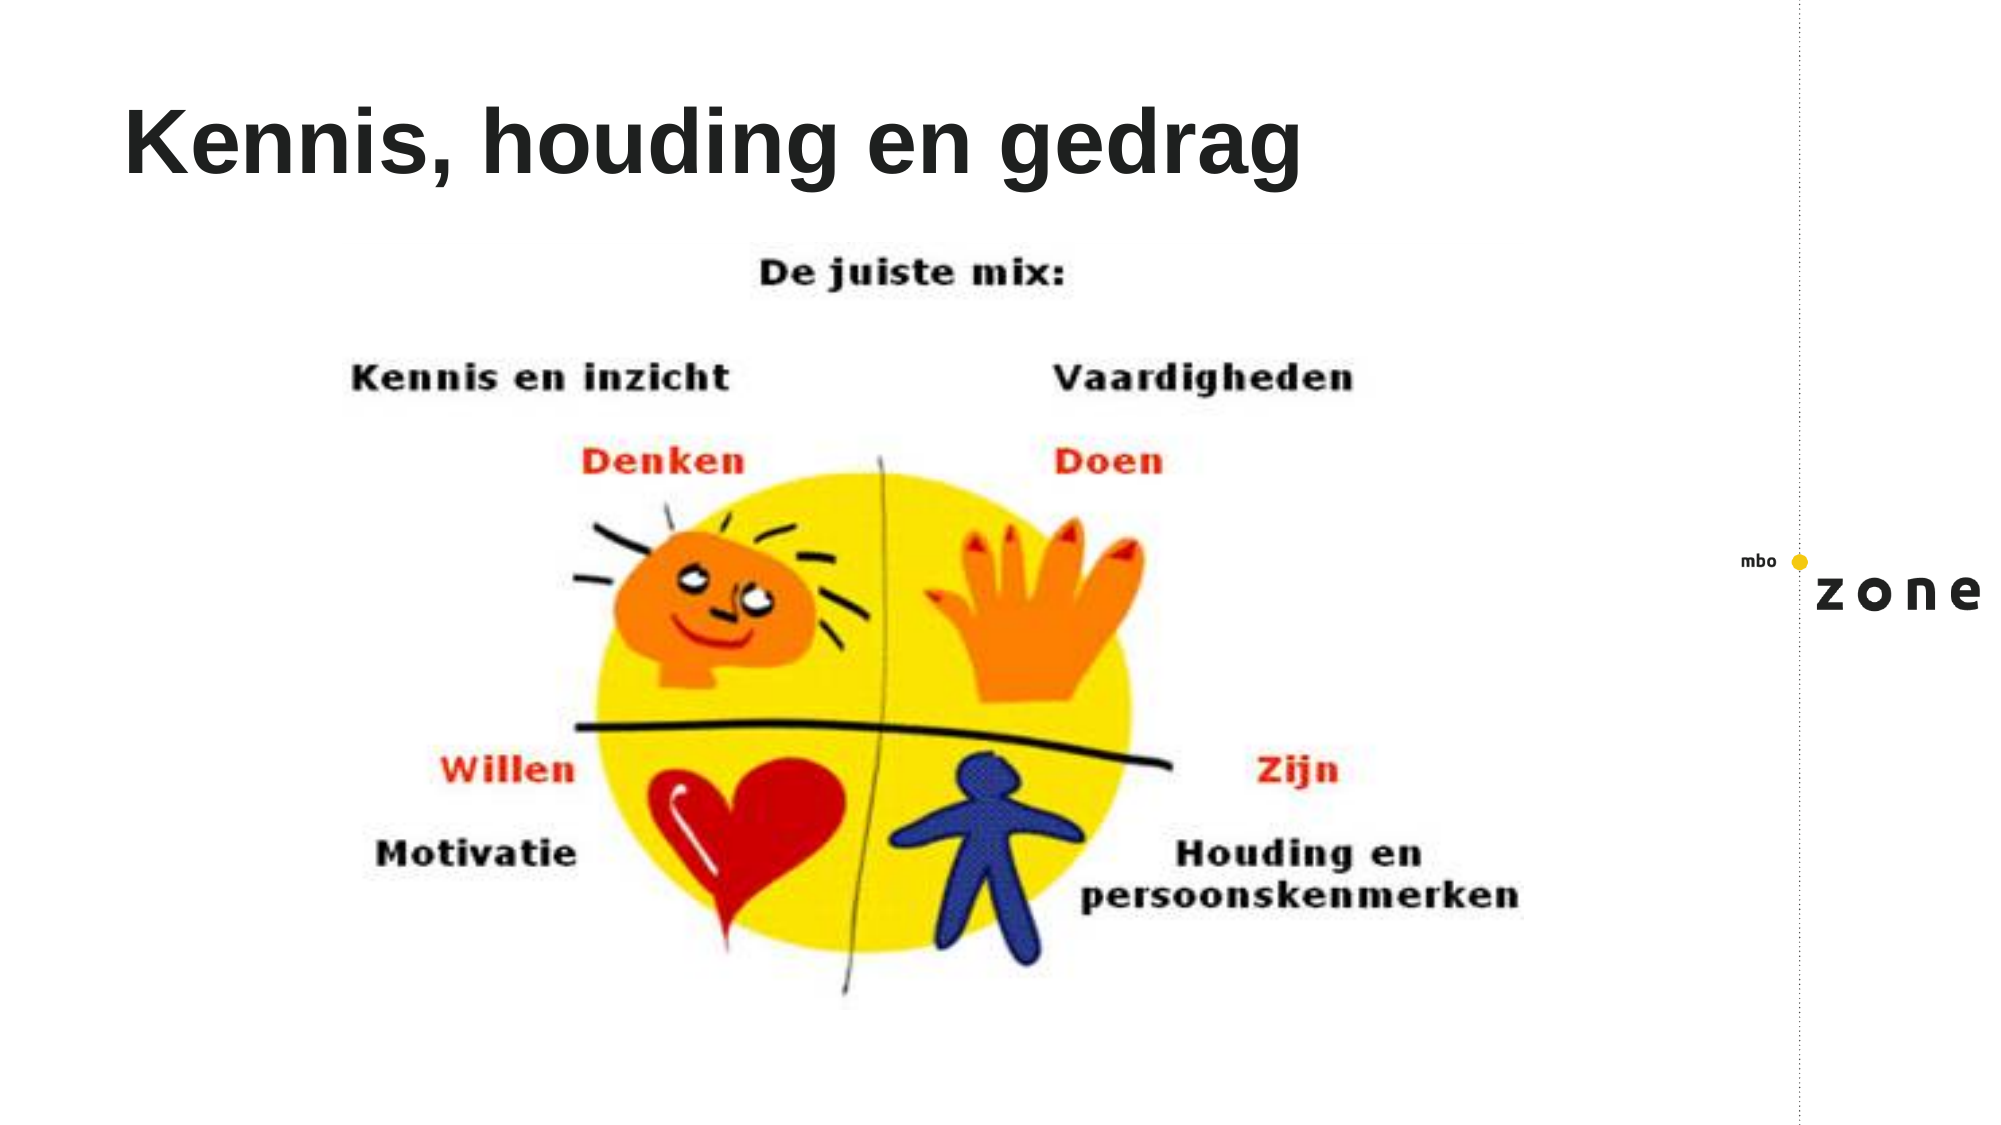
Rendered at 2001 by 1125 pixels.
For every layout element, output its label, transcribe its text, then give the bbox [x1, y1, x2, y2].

picture [342, 242, 1524, 1010]
picture [1596, 0, 2001, 1125]
title Kennis, houding en gedrag [124, 94, 1524, 213]
